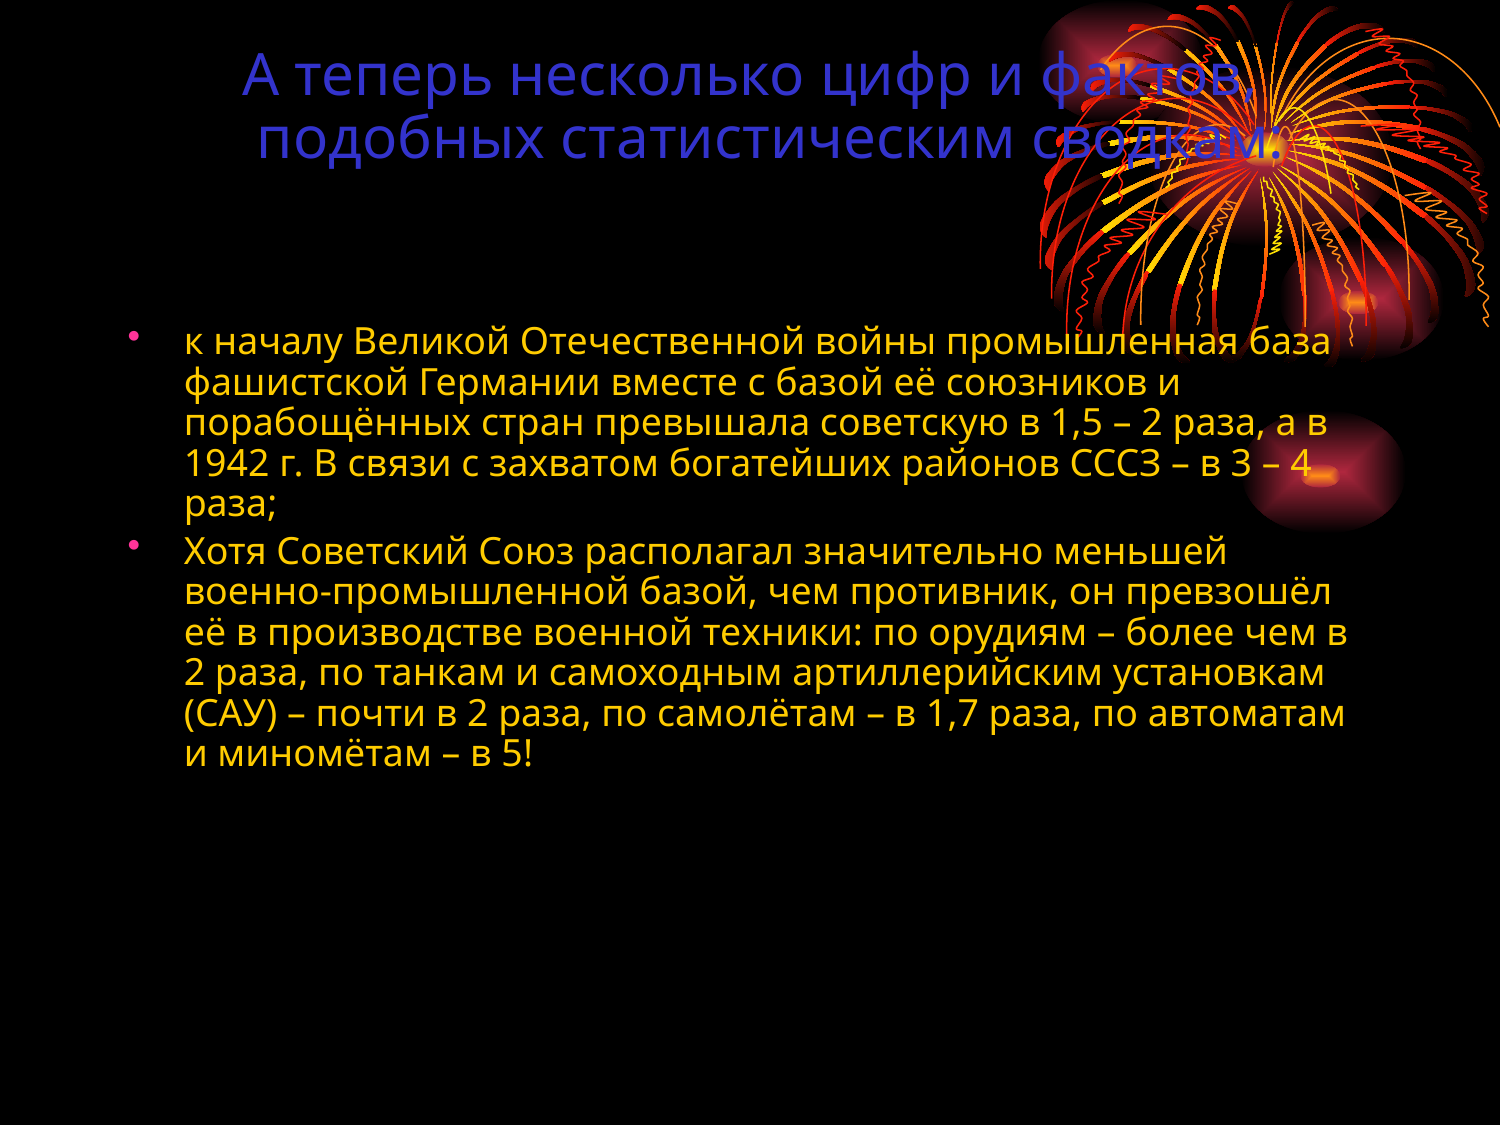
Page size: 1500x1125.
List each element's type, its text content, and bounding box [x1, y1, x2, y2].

list А теперь несколько цифр и фактов, подобных статистическим сводкам: к началу Великой Отечественной войны промышленная база фашистской Германии вместе с базой её союзников и порабощённых стран превышала советскую в 1,5 – 2 раза, а в 1942 г. В связи с захватом богатейших районов СССЗ – в 3 – 4 раза; Хотя Советский Союз располагал значительно меньшей военно-промышленной базой, чем противник, он превзошёл её в производстве военной техники: по орудиям – более чем в 2 раза, по танкам и самоходным артиллерийским установкам (САУ) – почти в 2 раза, по самолётам – в 1,7 раза, по автоматам и миномётам – в 5! [112, 37, 1388, 1001]
